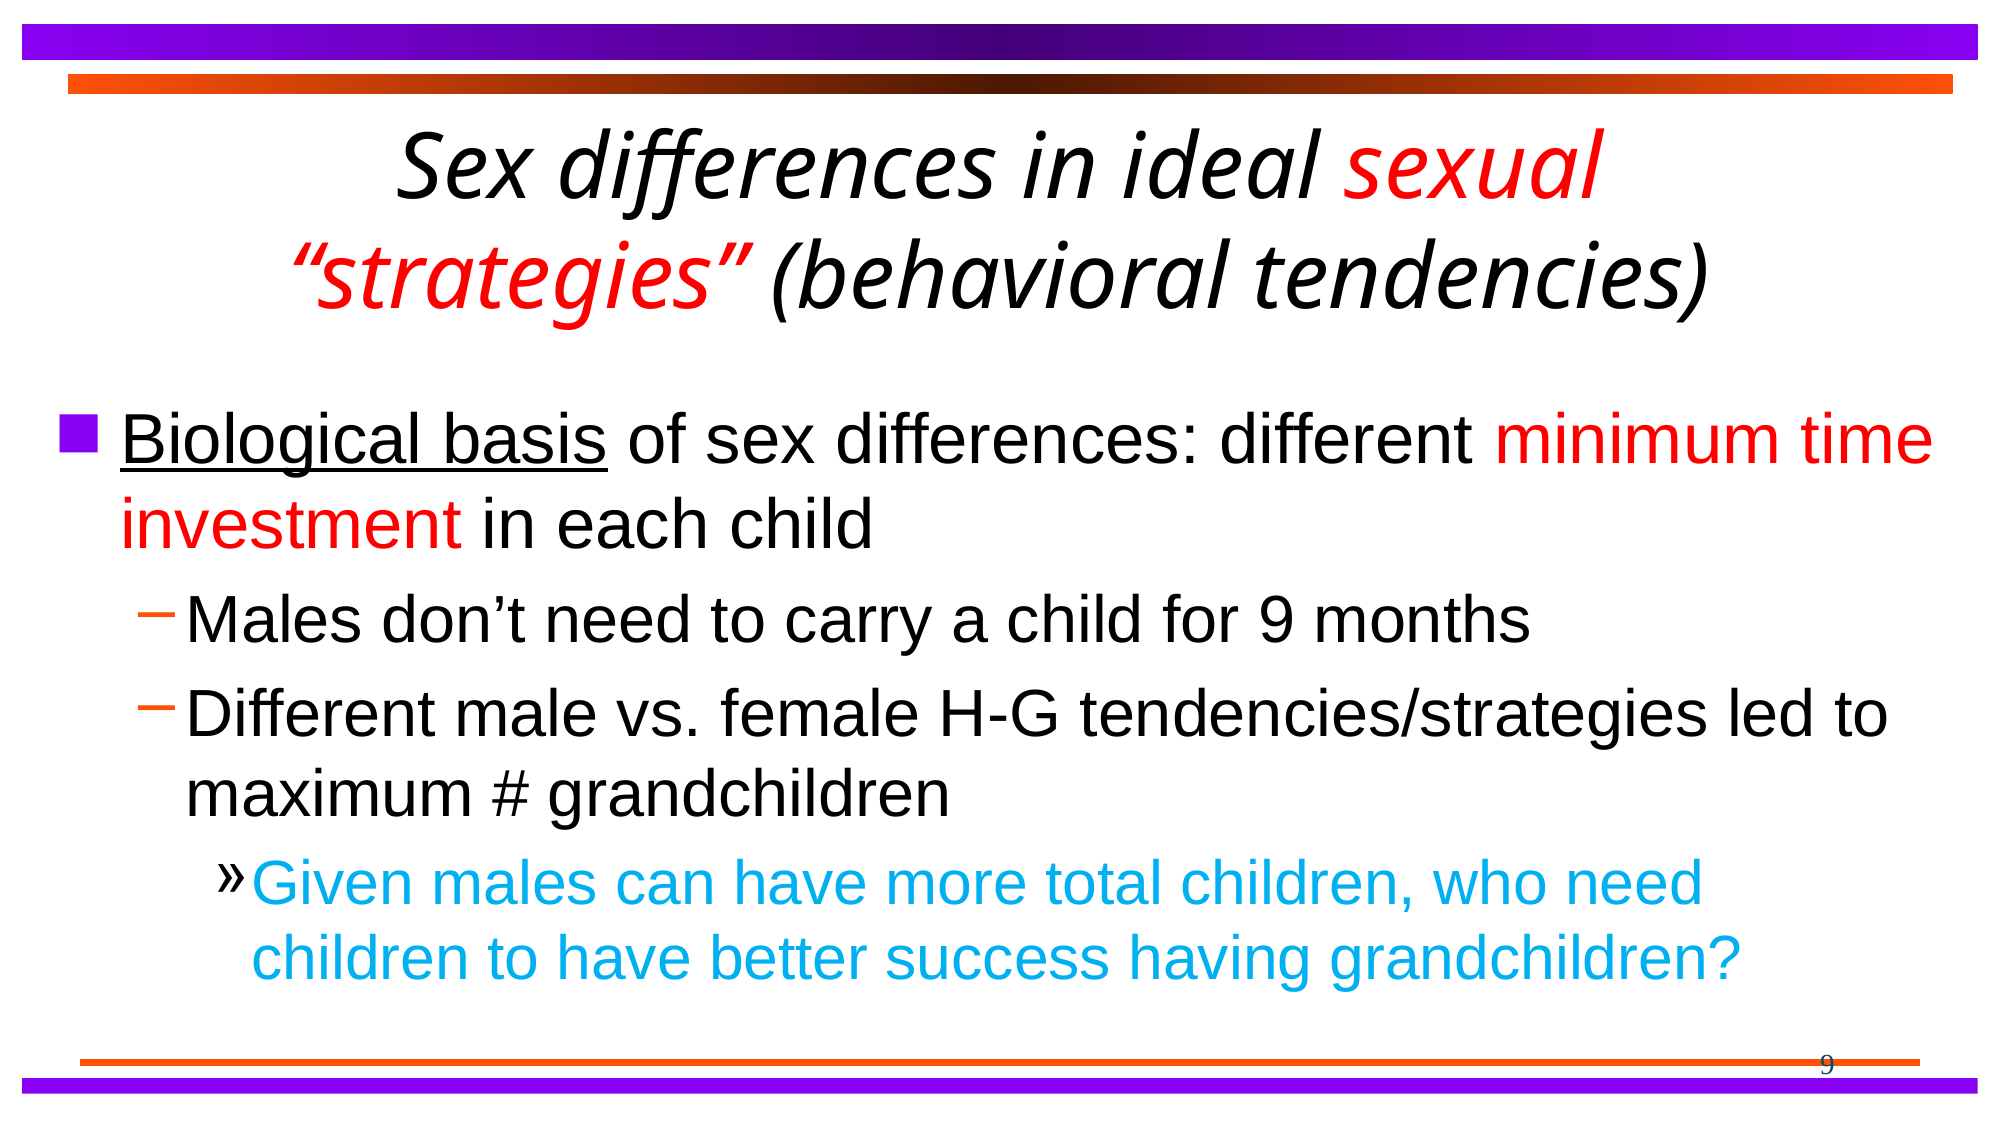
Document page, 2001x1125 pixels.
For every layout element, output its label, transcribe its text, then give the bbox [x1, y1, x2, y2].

slide_number 9 [1433, 1024, 1851, 1101]
list Biological basis of sex differences: different minimum time investment in each child Males don’t need to carry a child for 9 months Different male vs. female H-G tendencies/strategies led to maximum # grandchildren Given males can have more total children, who need children to have better success having grandchildren? [48, 291, 1952, 1004]
title Sex differences in ideal sexual “strategies” (behavioral tendencies) [150, 121, 1850, 313]
